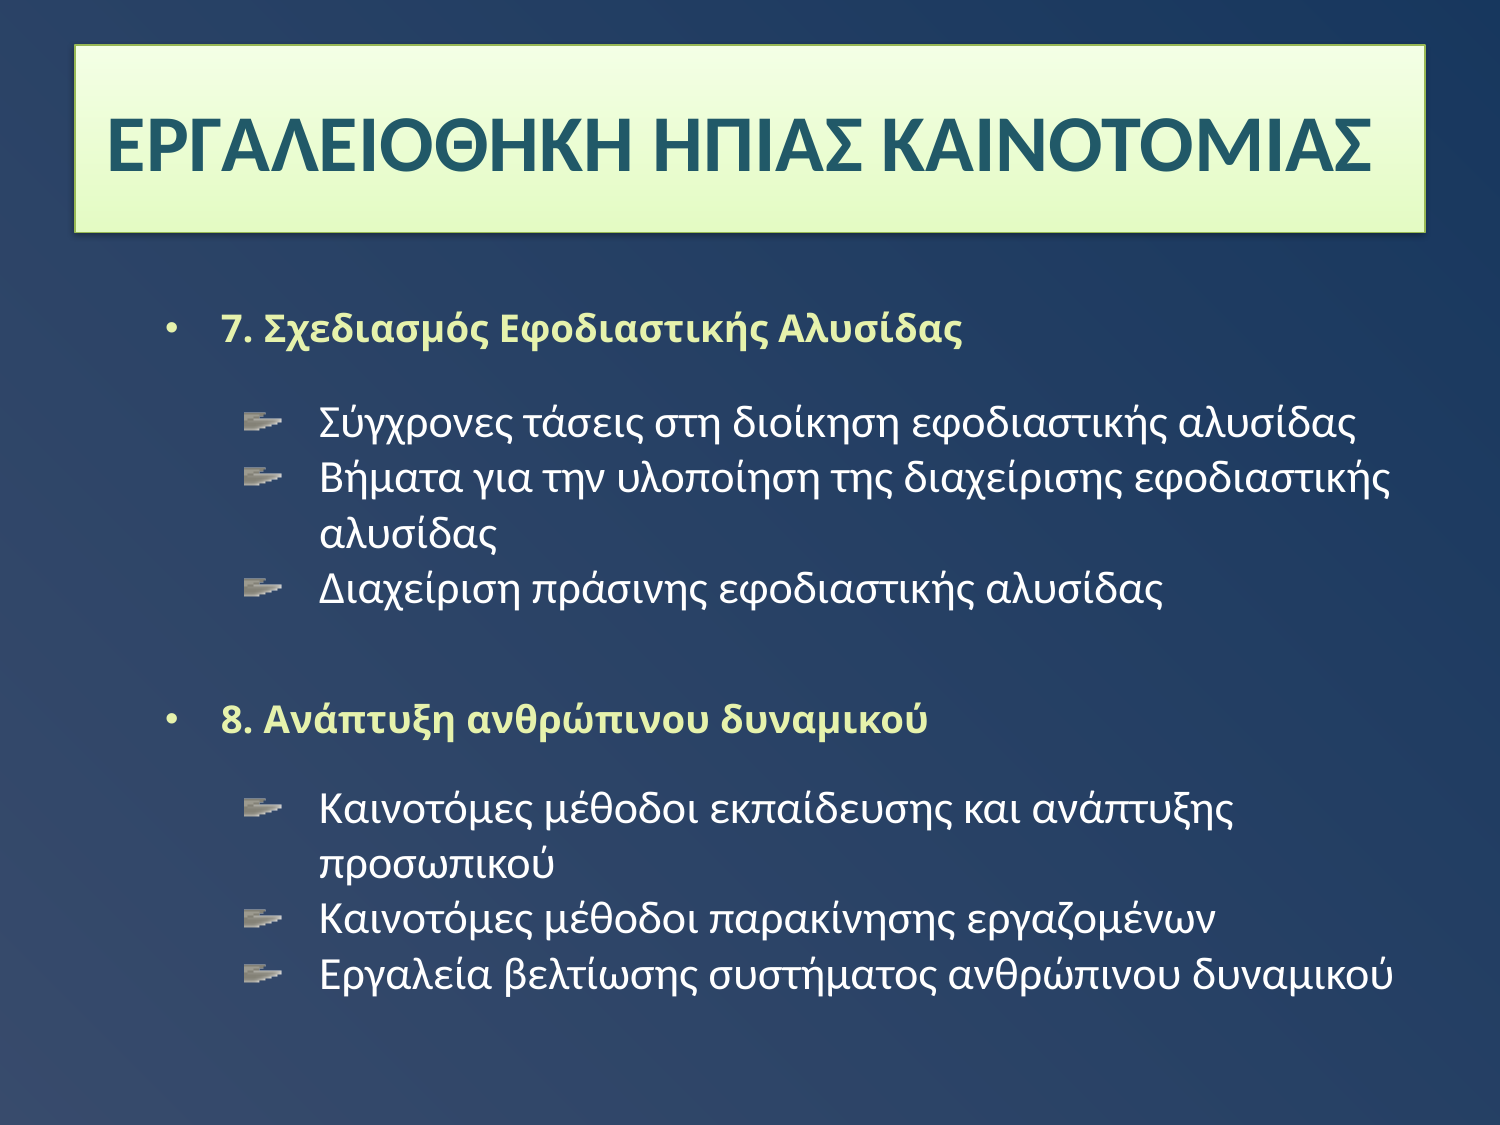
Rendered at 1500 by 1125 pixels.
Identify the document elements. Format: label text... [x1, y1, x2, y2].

picture [244, 567, 284, 603]
picture [244, 953, 284, 989]
picture [244, 456, 284, 492]
picture [244, 401, 284, 437]
title ΕΡΓΑΛΕΙΟΘΗΚΗ ΗΠΙΑΣ ΚΑΙΝΟΤΟΜΙΑΣ [74, 44, 1426, 233]
picture [244, 787, 284, 823]
list 7. Σχεδιασμός Εφοδιαστικής Αλυσίδας Σύγχρονες τάσεις στη διοίκηση εφοδιαστικής αλυσίδας Βήματα για την υλοποίηση της διαχείρισης εφοδιαστικής αλυσίδας Διαχείριση πράσινης εφοδιαστικής αλυσίδας 8. Ανάπτυξη ανθρώπινου δυναμικού Καινοτόμες μέθοδοι εκπαίδευσης και ανάπτυξης προσωπικού Καινοτόμες μέθοδοι παρακίνησης εργαζομένων Εργαλεία βελτίωσης συστήματος ανθρώπινου δυναμικού [150, 296, 1425, 1047]
picture [244, 898, 284, 934]
